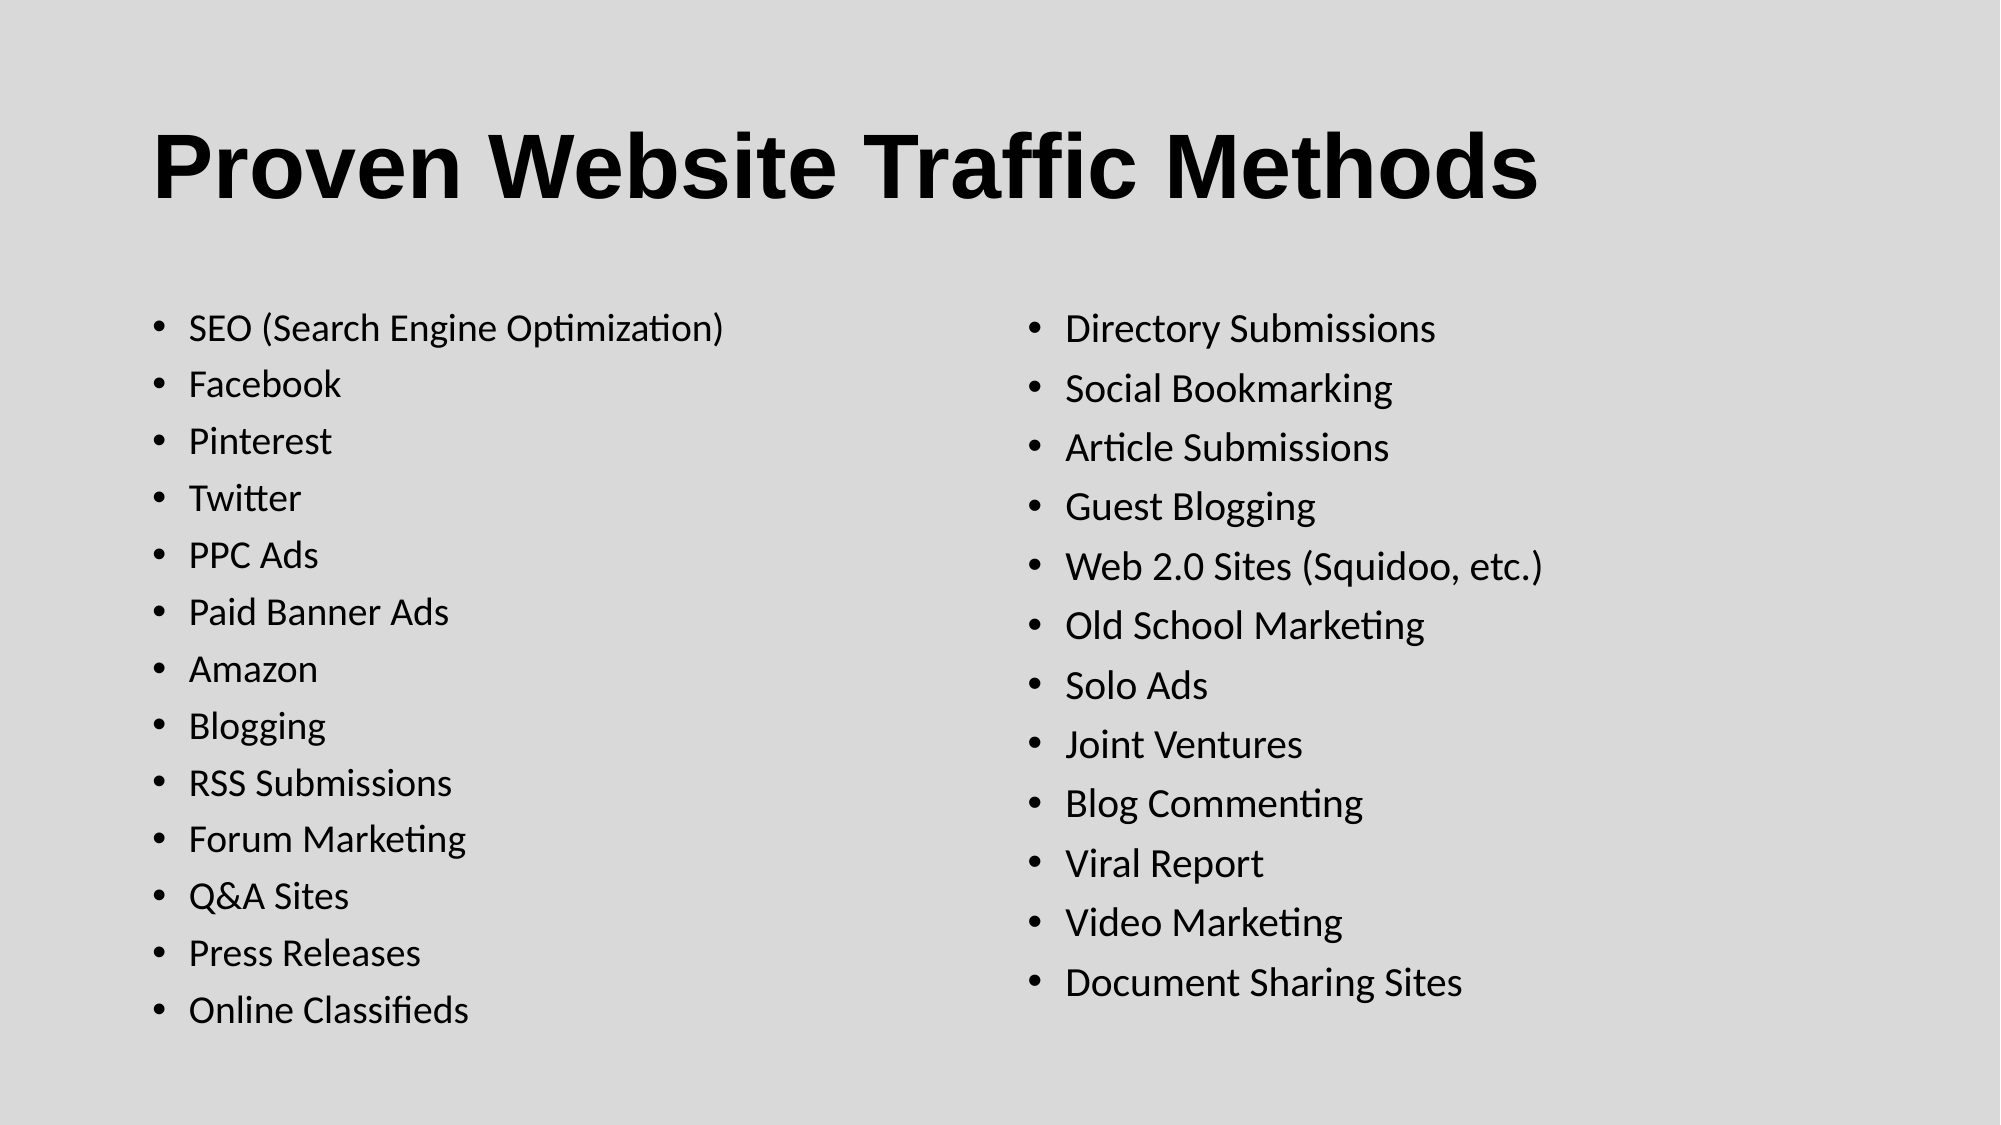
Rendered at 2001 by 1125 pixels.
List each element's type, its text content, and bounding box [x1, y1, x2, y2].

list SEO (Search Engine Optimization) Facebook Pinterest Twitter PPC Ads Paid Banner Ads Amazon Blogging RSS Submissions Forum Marketing Q&A Sites Press Releases Online Classifieds [137, 299, 988, 1041]
title Proven Website Traffic Methods [137, 59, 1863, 278]
list Directory Submissions Social Bookmarking Article Submissions Guest Blogging Web 2.0 Sites (Squidoo, etc.) Old School Marketing Solo Ads Joint Ventures Blog Commenting Viral Report Video Marketing Document Sharing Sites [1012, 299, 1863, 1014]
